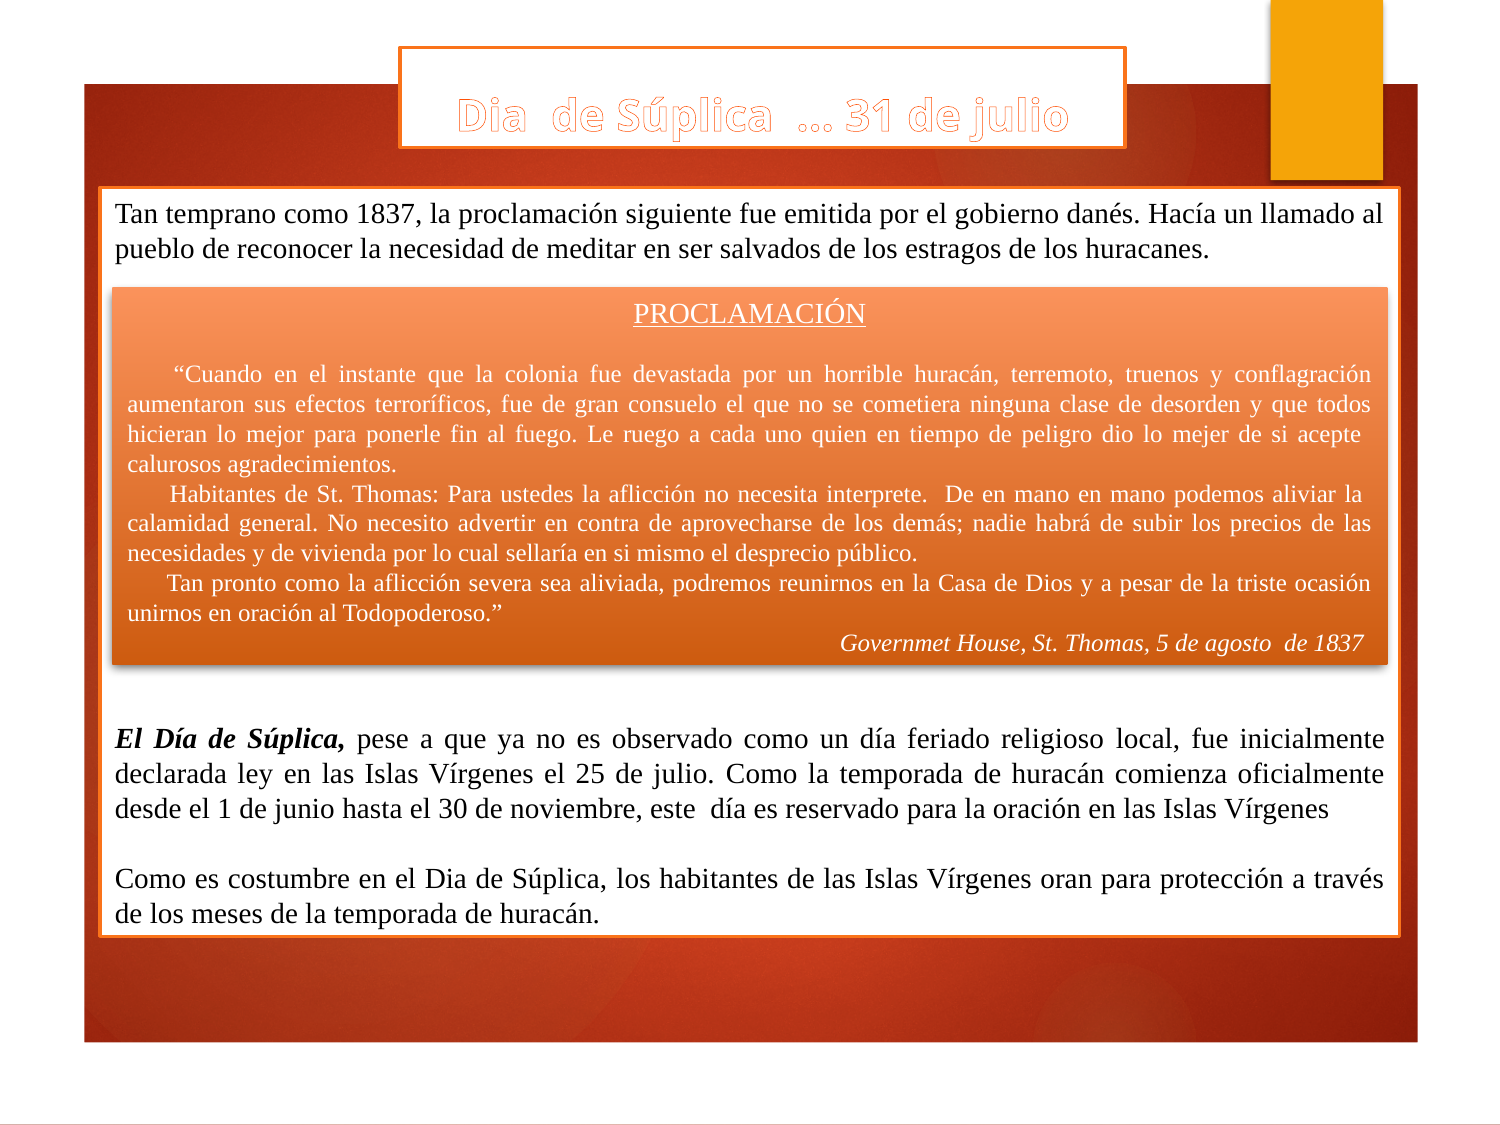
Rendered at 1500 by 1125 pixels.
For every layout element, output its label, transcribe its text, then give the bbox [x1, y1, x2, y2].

text_box PROCLAMACIÓN “Cuando en el instante que la colonia fue devastada por un horrible huracán, terremoto, truenos y conflagración aumentaron sus efectos terroríficos, fue de gran consuelo el que no se cometiera ninguna clase de desorden y que todos hicieran lo mejor para ponerle fin al fuego. Le ruego a cada uno quien en tiempo de peligro dio lo mejer de si acepte calurosos agradecimientos. Habitantes de St. Thomas: Para ustedes la aflicción no necesita interprete. De en mano en mano podemos aliviar la calamidad general. No necesito advertir en contra de aprovecharse de los demás; nadie habrá de subir los precios de las necesidades y de vivienda por lo cual sellaría en si mismo el desprecio público. Tan pronto como la aflicción severa sea aliviada, podremos reunirnos en la Casa de Dios y a pesar de la triste ocasión unirnos en oración al Todopoderoso.” Governmet House, St. Thomas, 5 de agosto de 1837 [112, 287, 1388, 665]
text_box Tan temprano como 1837, la proclamación siguiente fue emitida por el gobierno danés. Hacía un llamado al pueblo de reconocer la necesidad de meditar en ser salvados de los estragos de los huracanes. El Día de Súplica, pese a que ya no es observado como un día feriado religioso local, fue inicialmente declarada ley en las Islas Vírgenes el 25 de julio. Como la temporada de huracán comienza oficialmente desde el 1 de junio hasta el 30 de noviembre, este día es reservado para la oración en las Islas Vírgenes Como es costumbre en el Dia de Súplica, los habitantes de las Islas Vírgenes oran para protección a través de los meses de la temporada de huracán. [98, 186, 1401, 938]
text_box Dia de Súplica … 31 de julio [398, 46, 1127, 149]
